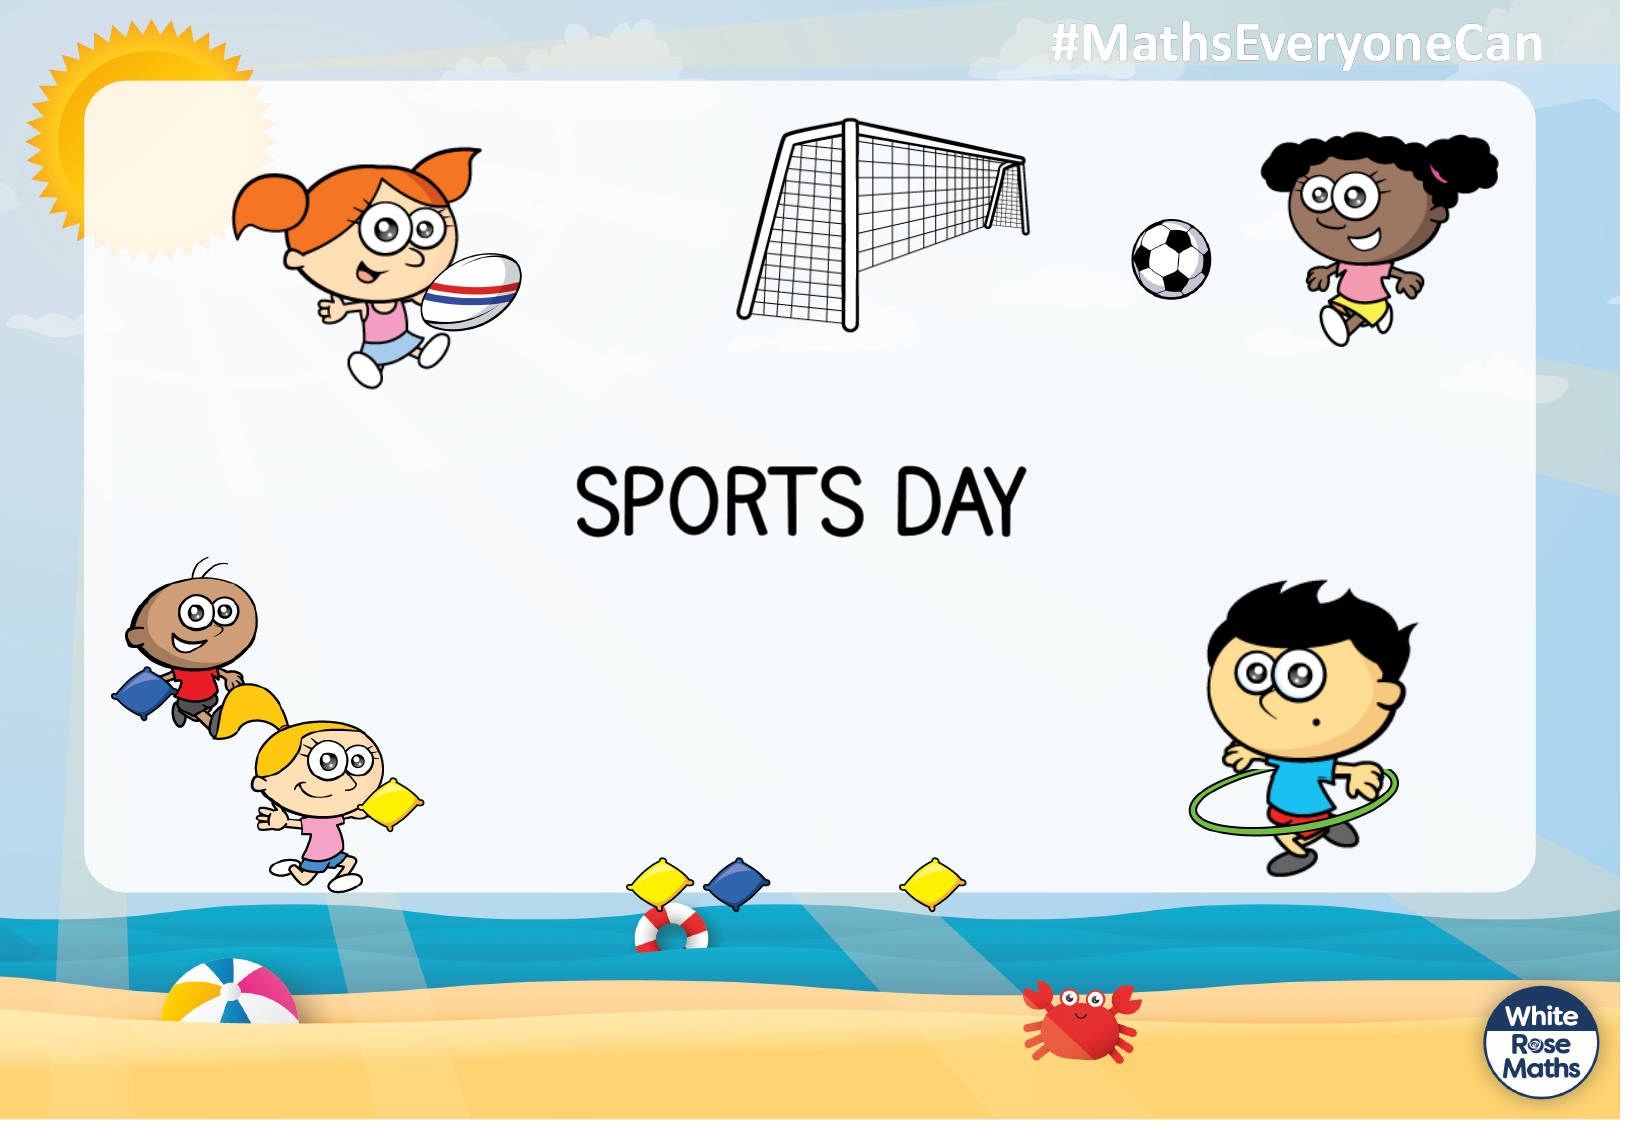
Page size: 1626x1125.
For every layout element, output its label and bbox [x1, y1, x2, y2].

text_box [1145, 544, 1464, 937]
picture [0, 0, 1626, 1125]
